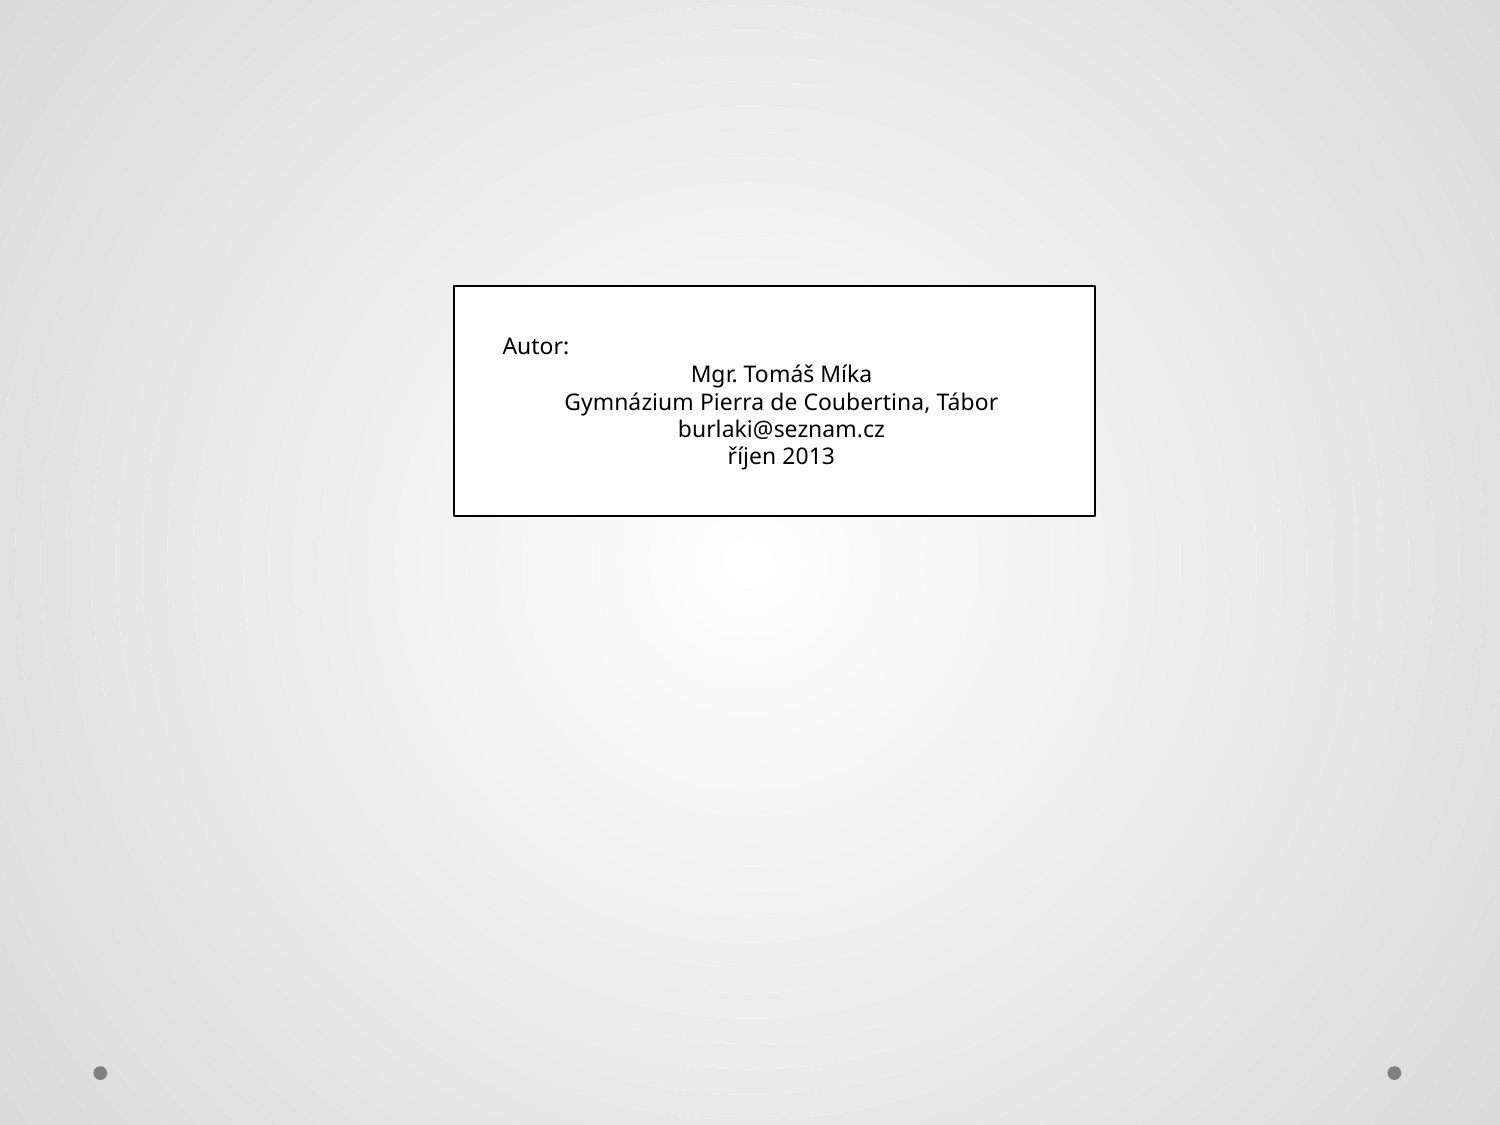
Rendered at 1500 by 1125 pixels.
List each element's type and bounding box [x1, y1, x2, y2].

text_box [148, 281, 1375, 617]
